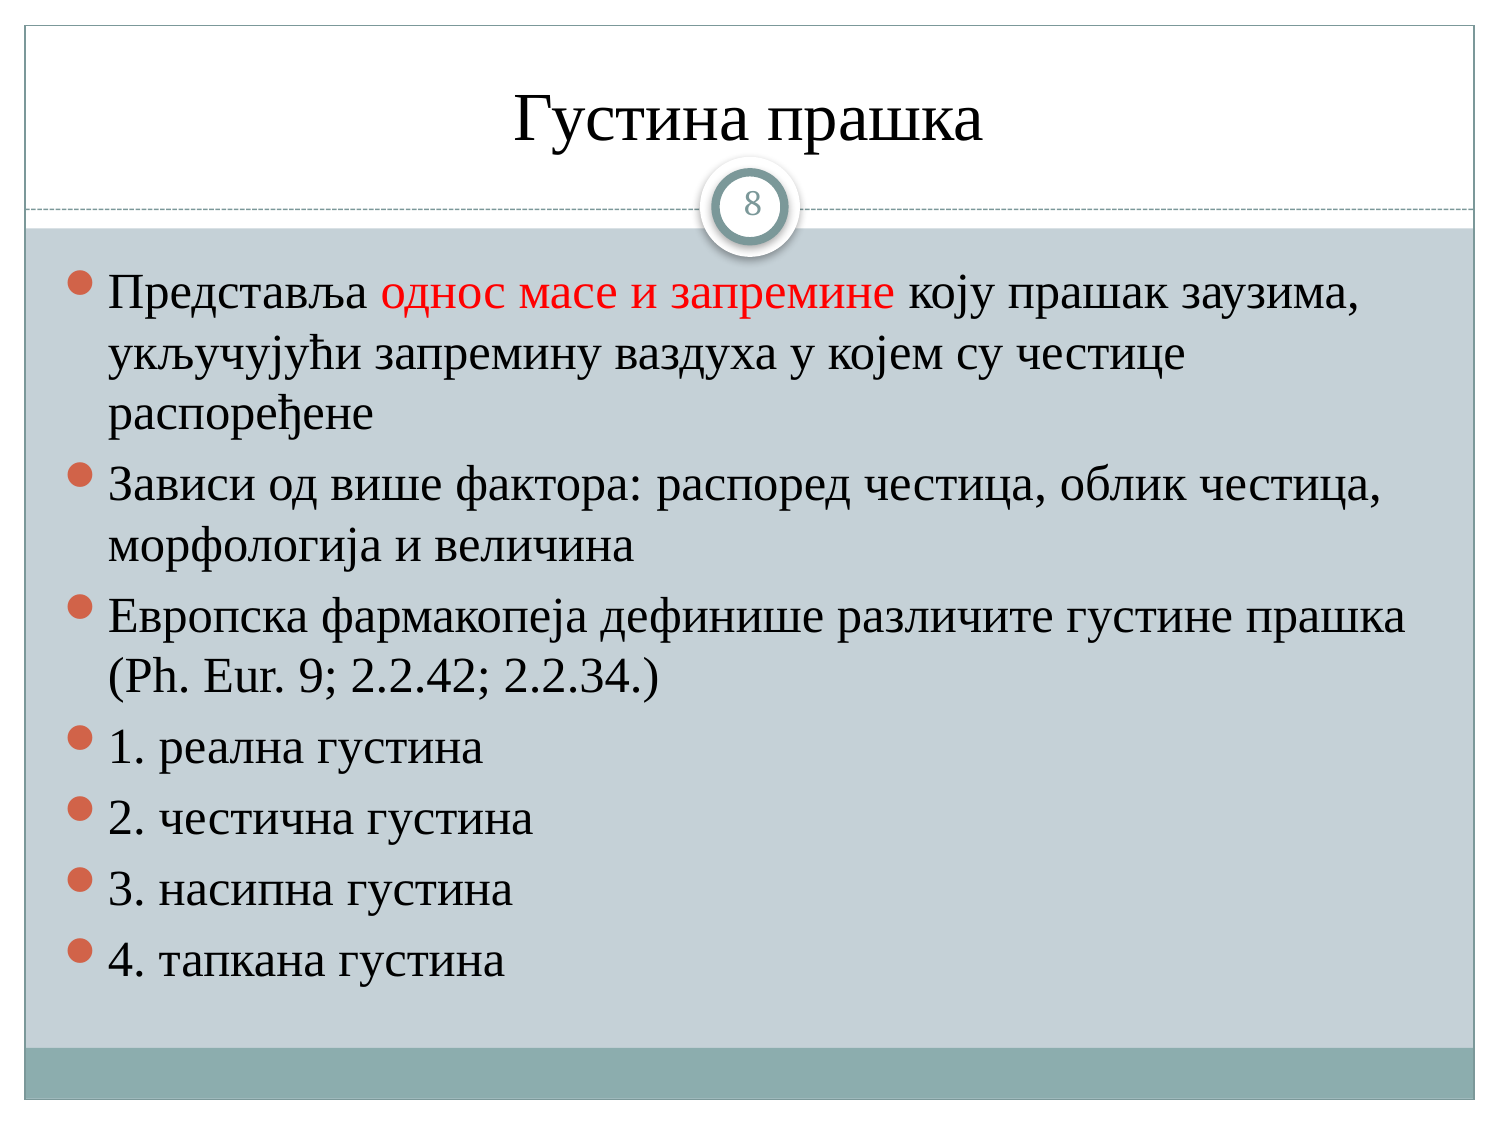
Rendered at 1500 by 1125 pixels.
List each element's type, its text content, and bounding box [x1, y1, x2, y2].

slide_number 8 [715, 168, 791, 241]
title Густина прашка [49, 37, 1450, 162]
list Представља однос масе и запремине коју прашак заузима, укључујући запремину ваздуха у којем су честице распоређене Зависи од више фактора: распоред честица, облик честица, морфологија и величина Европска фармакопеја дефинише различите густине прашка (Ph. Eur. 9; 2.2.42; 2.2.34.) 1. реална густина 2. честична густина 3. насипна густина 4. тапкана густина [49, 250, 1445, 1001]
